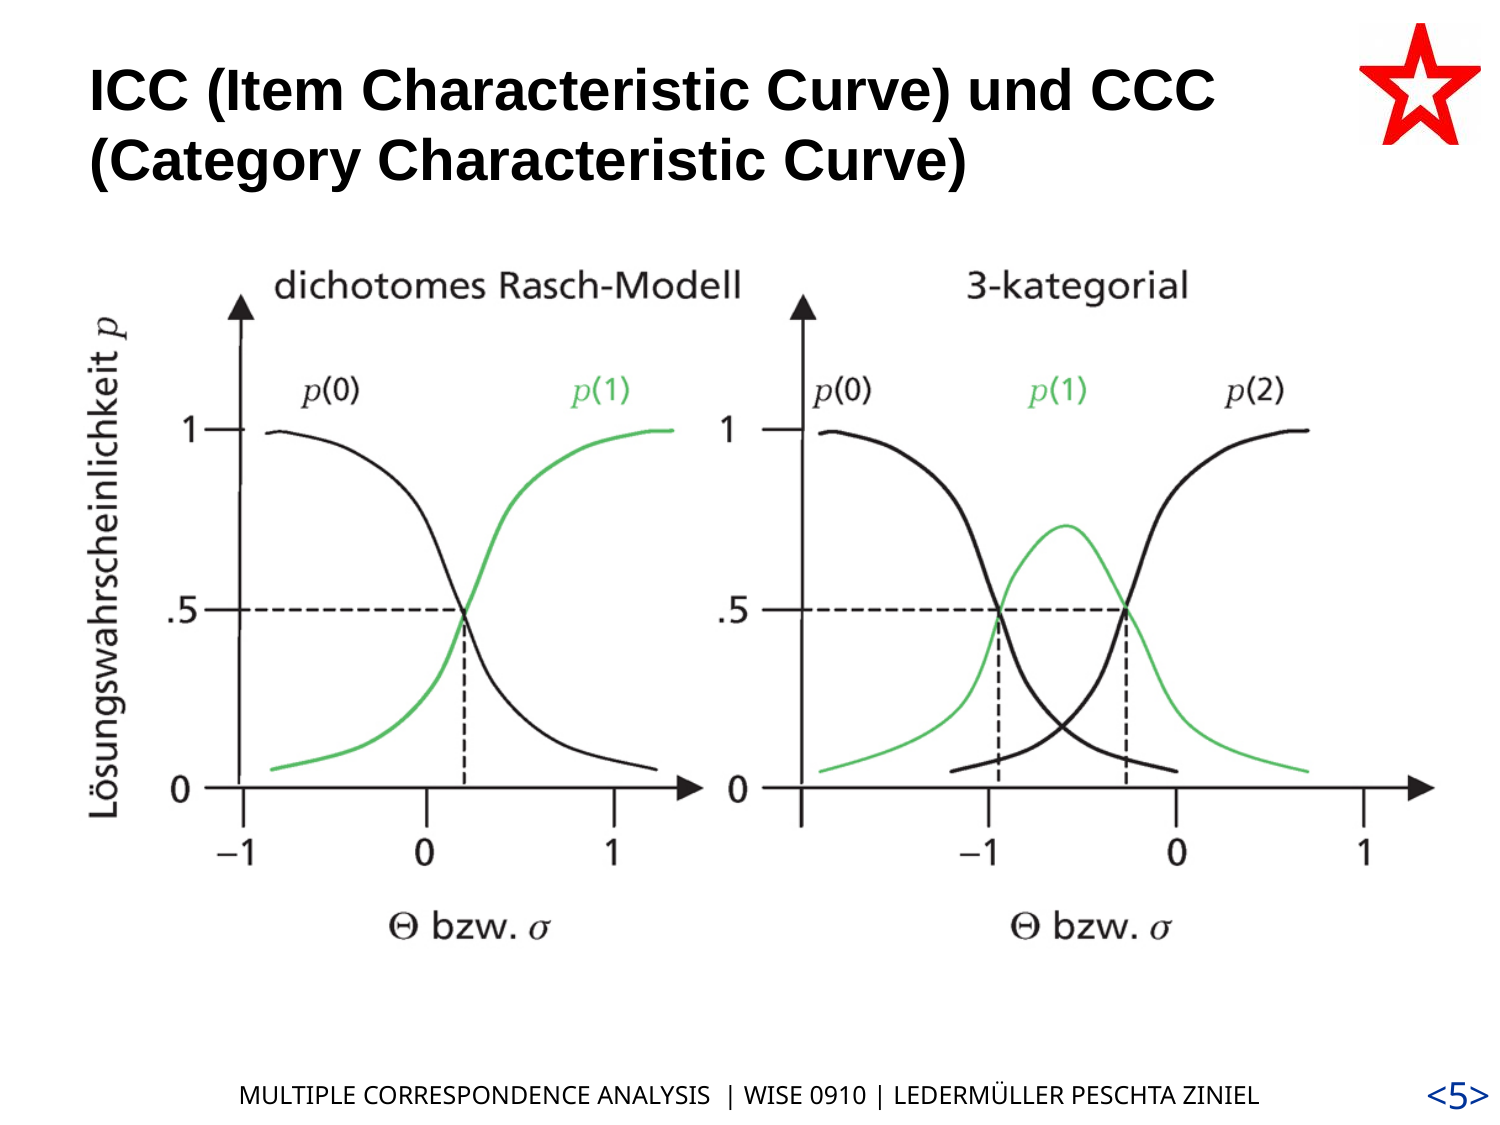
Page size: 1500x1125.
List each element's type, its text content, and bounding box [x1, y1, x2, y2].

picture [1359, 23, 1481, 145]
slide_number <5> [1296, 1064, 1500, 1120]
title ICC (Item Characteristic Curve) und CCC (Category Characteristic Curve) [75, 45, 1425, 233]
picture [70, 257, 1445, 950]
